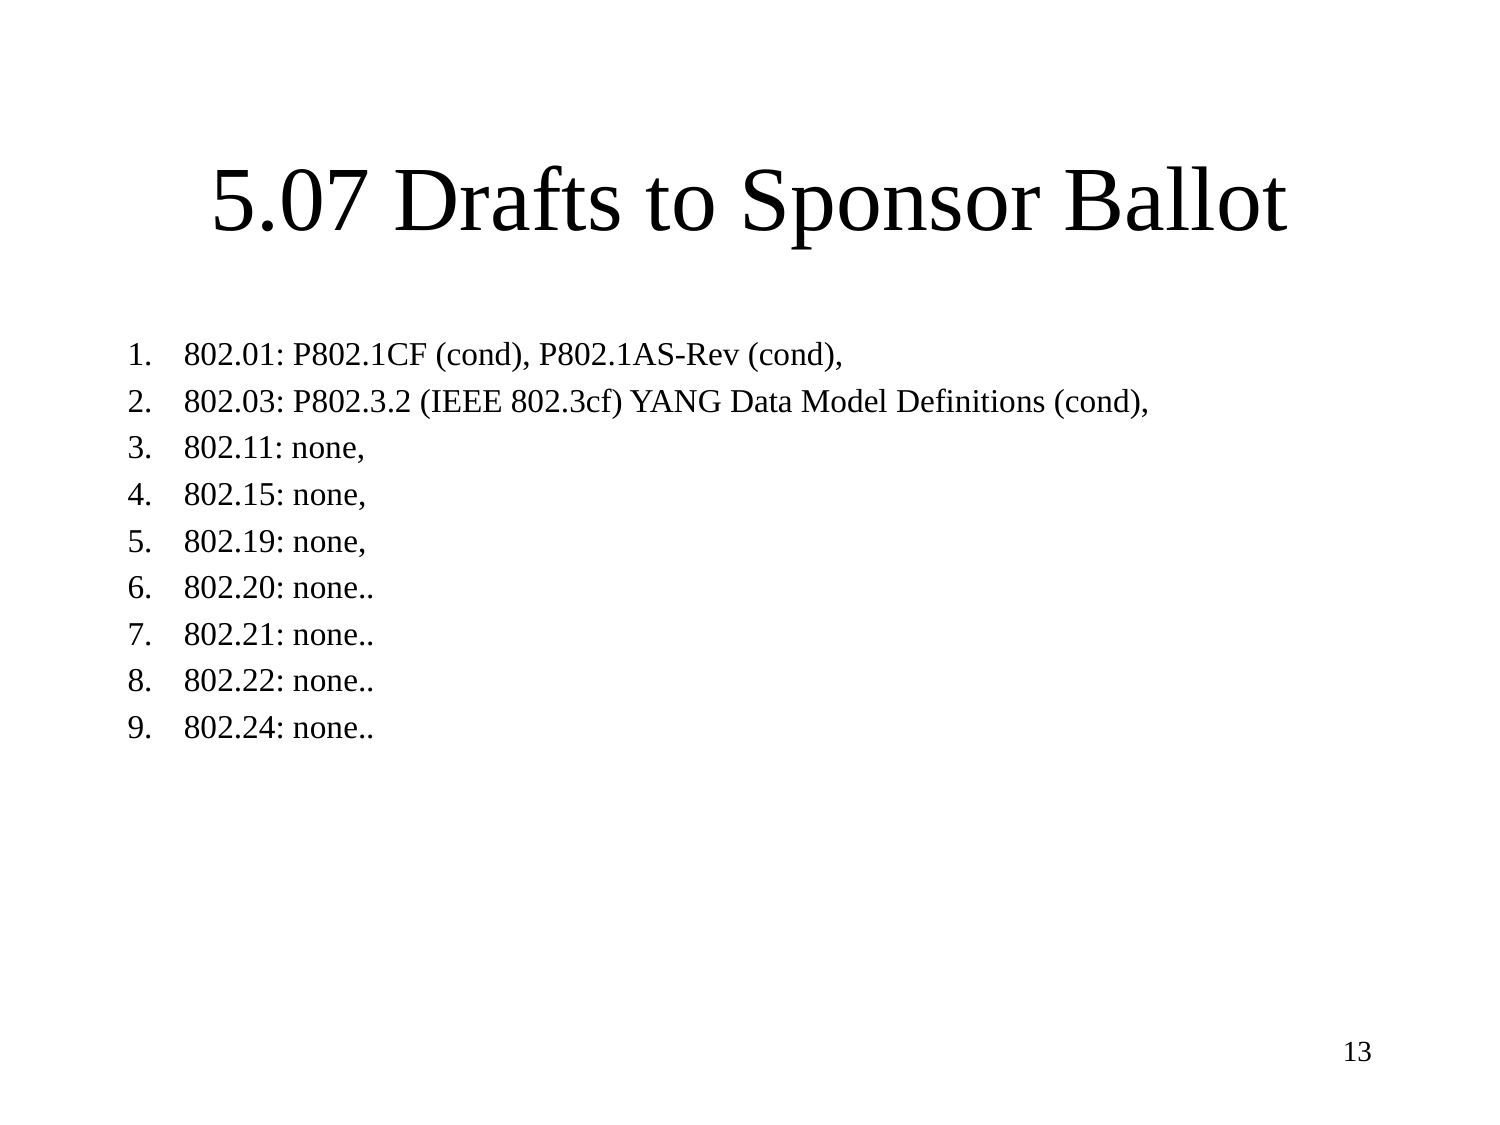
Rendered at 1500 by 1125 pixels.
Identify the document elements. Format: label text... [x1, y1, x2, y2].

slide_number 13 [1074, 1024, 1388, 1101]
title 5.07 Drafts to Sponsor Ballot [112, 99, 1388, 288]
list 802.01: P802.1CF (cond), P802.1AS-Rev (cond), 802.03: P802.3.2 (IEEE 802.3cf) YANG Data Model Definitions (cond), 802.11: none, 802.15: none, 802.19: none, 802.20: none.. 802.21: none.. 802.22: none.. 802.24: none.. [112, 324, 1388, 1001]
